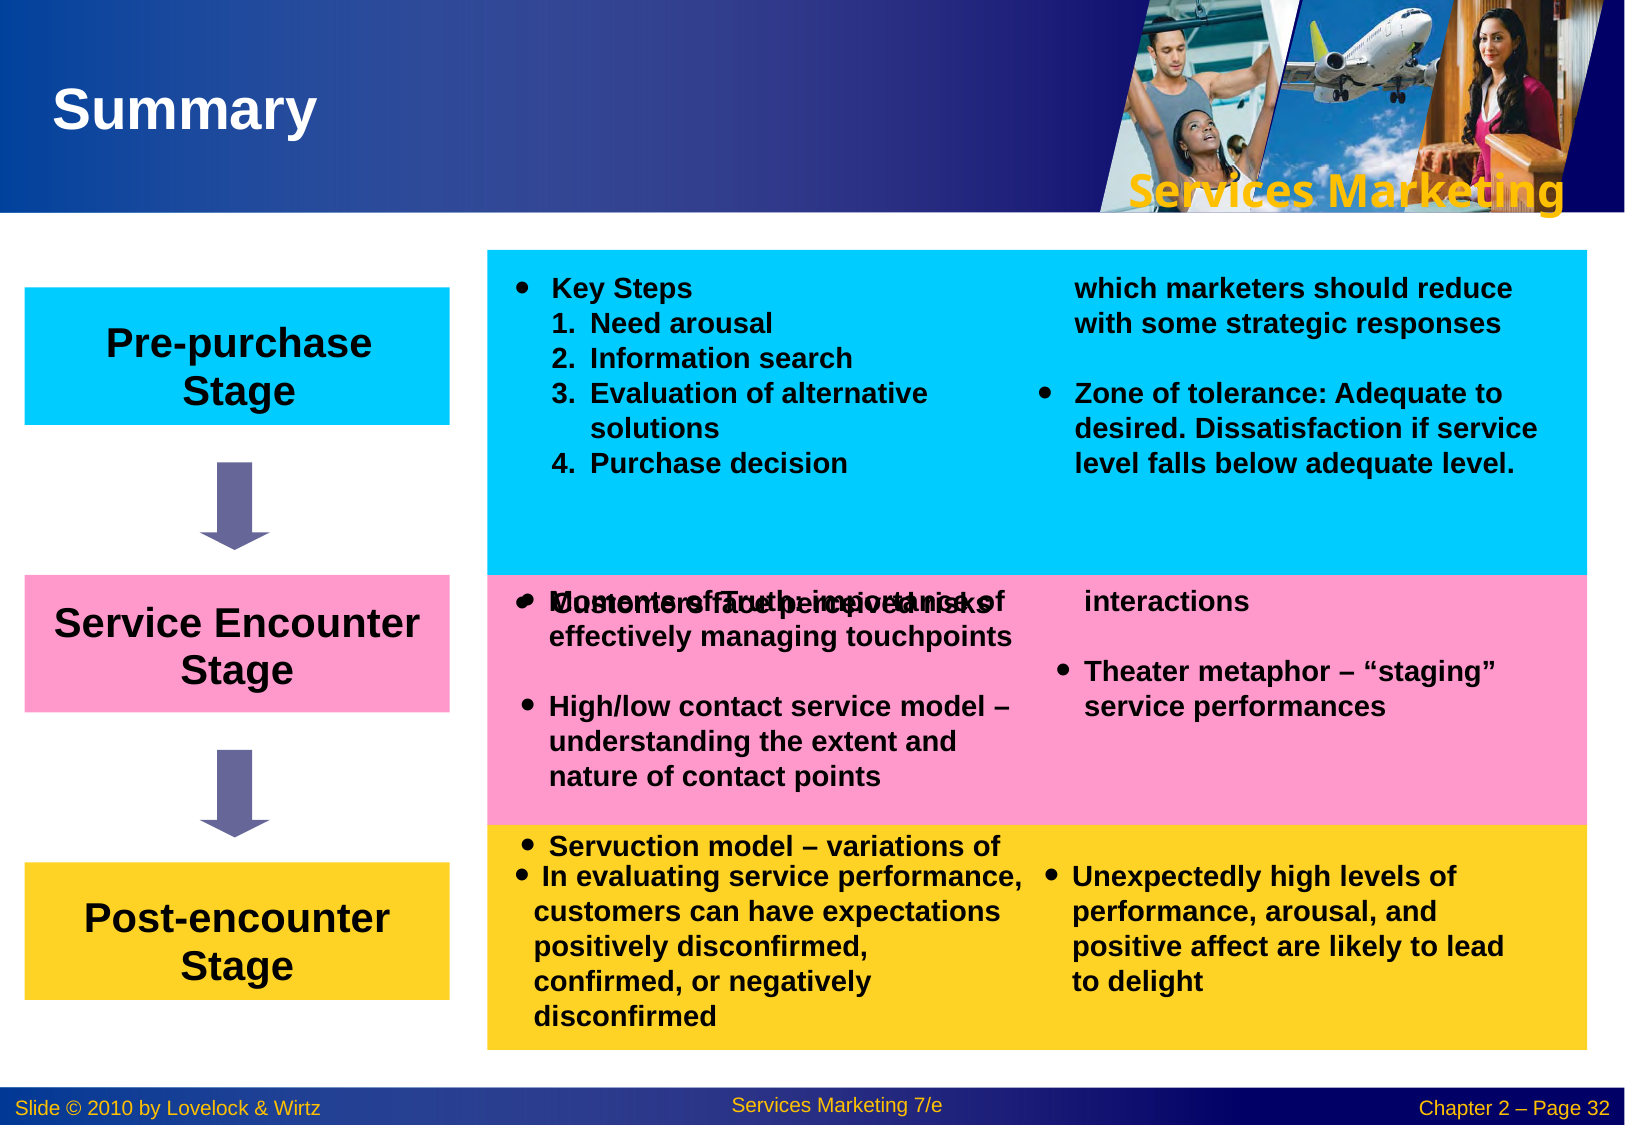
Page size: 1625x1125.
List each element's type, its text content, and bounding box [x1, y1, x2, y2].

picture [1100, 0, 1604, 213]
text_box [24, 249, 1588, 1051]
picture [1546, 187, 1556, 202]
title Summary [36, 37, 1088, 176]
picture [1162, 186, 1172, 192]
